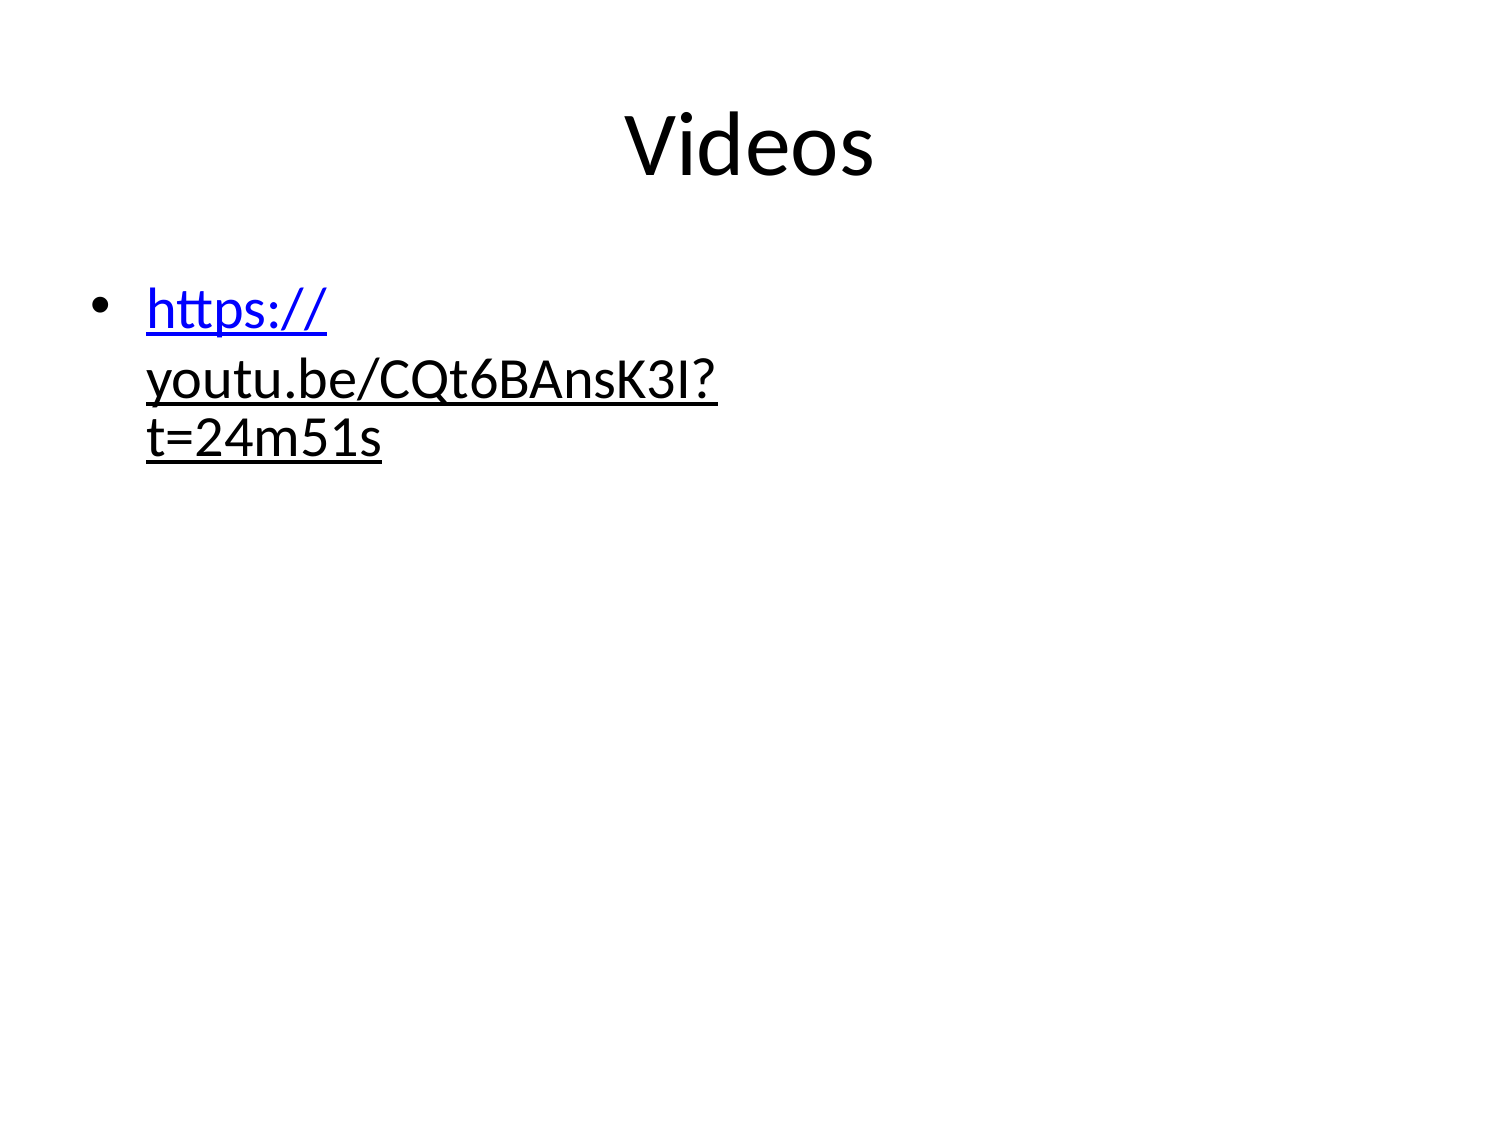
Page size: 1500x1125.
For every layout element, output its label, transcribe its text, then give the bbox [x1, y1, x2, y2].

list https://youtu.be/CQt6BAnsK3I?t=24m51s [75, 262, 738, 1005]
title Videos [75, 45, 1425, 233]
